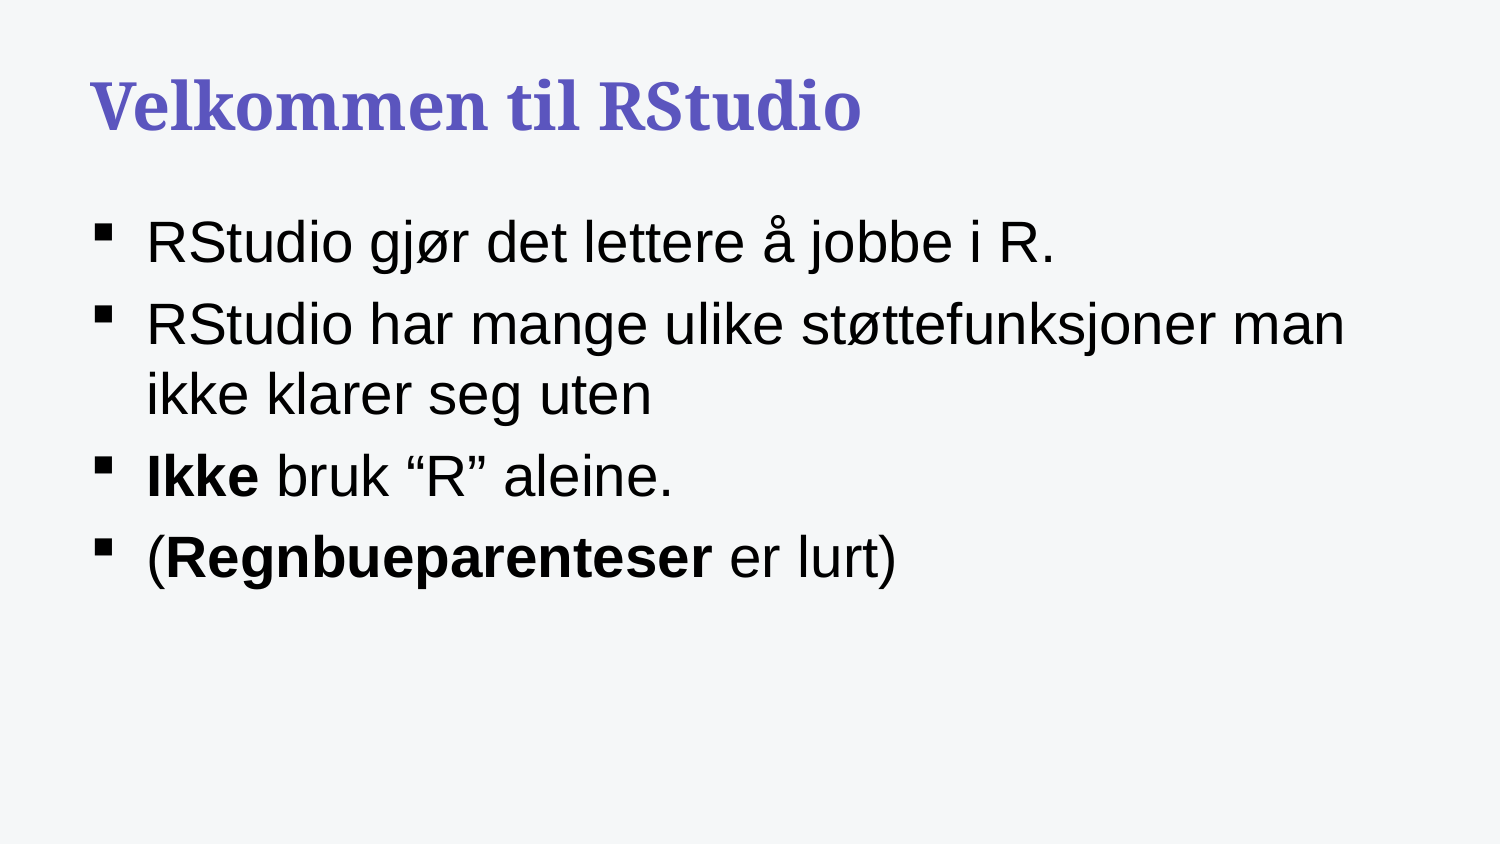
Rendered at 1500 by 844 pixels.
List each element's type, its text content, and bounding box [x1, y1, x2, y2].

list RStudio gjør det lettere å jobbe i R. RStudio har mange ulike støttefunksjoner man ikke klarer seg uten Ikke bruk “R” aleine. (Regnbueparenteser er lurt) [75, 196, 1425, 754]
title Velkommen til RStudio [75, 33, 1425, 175]
